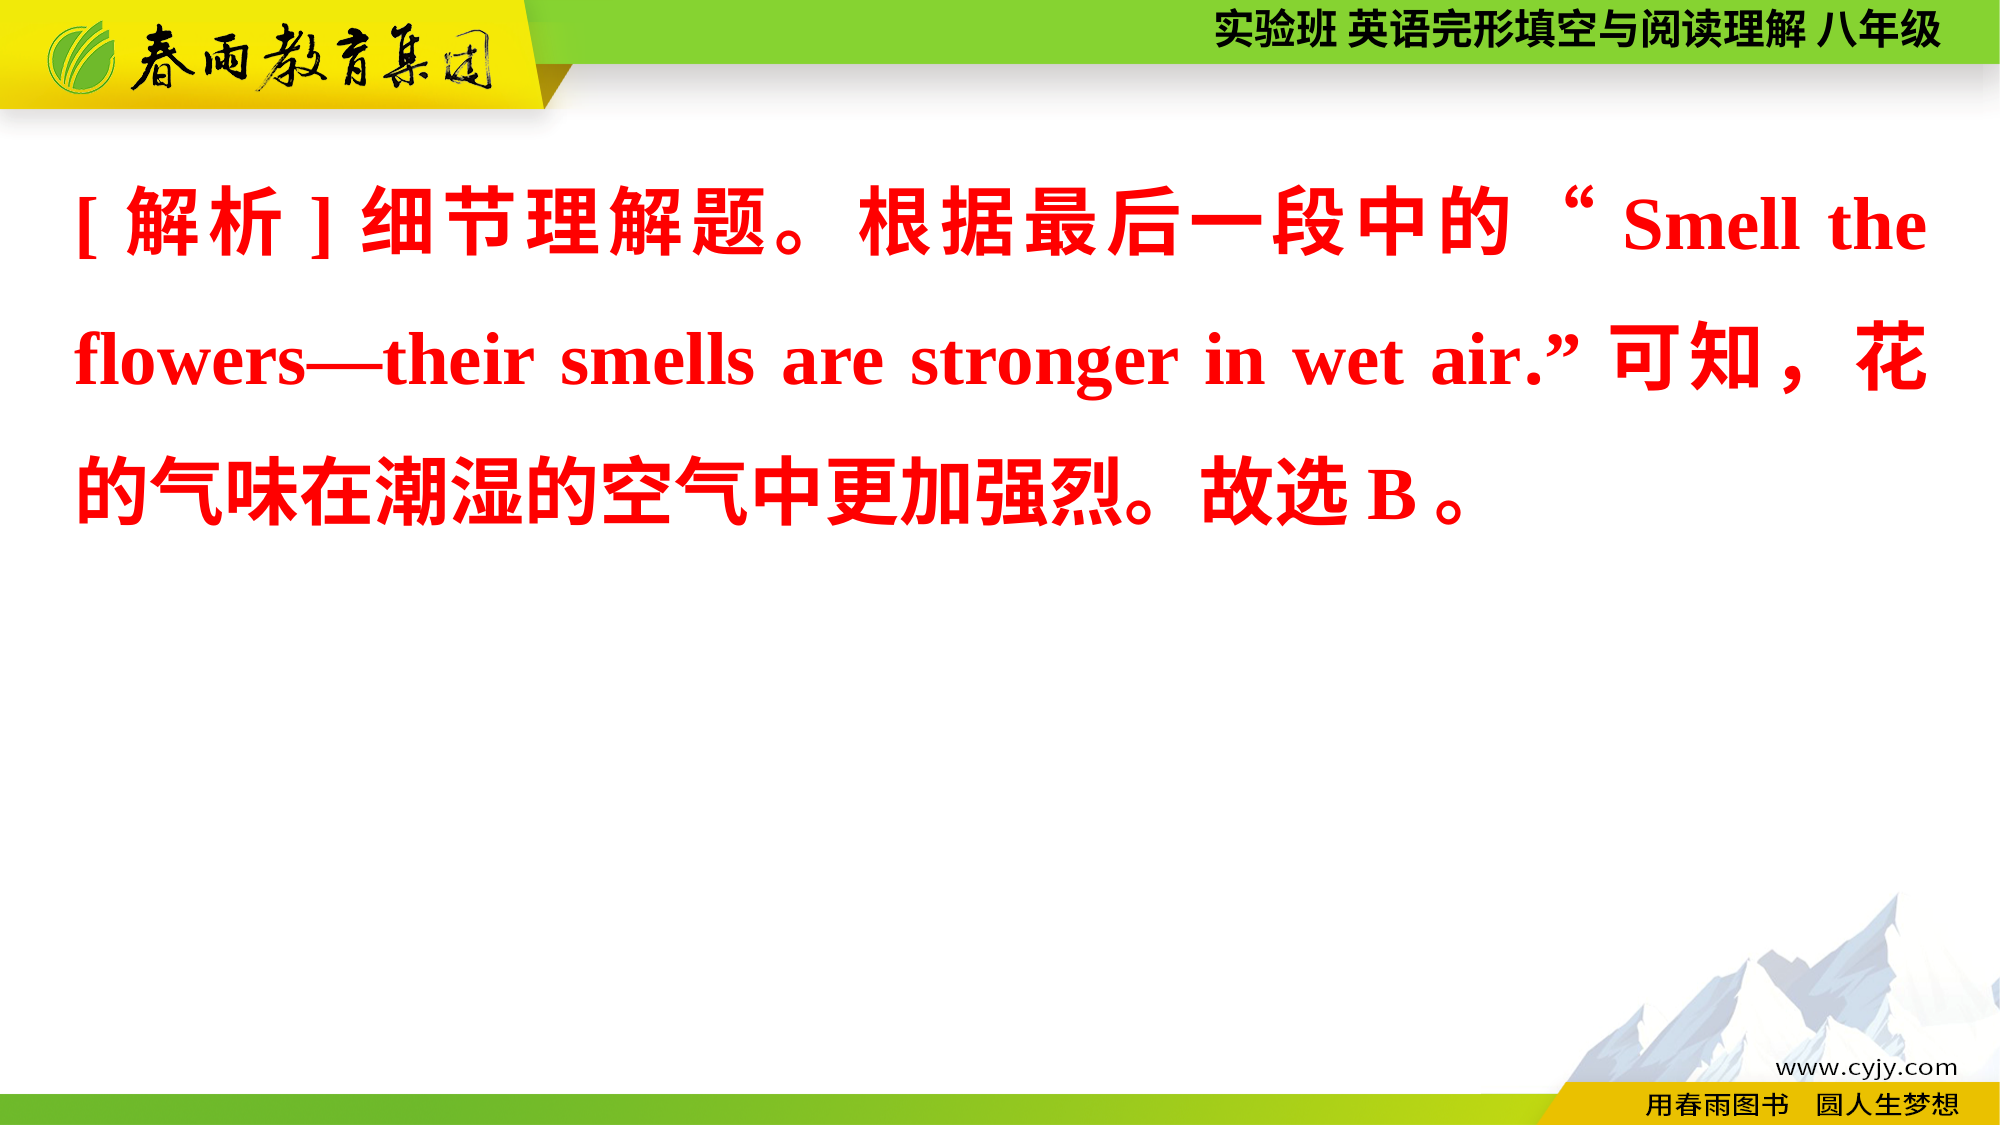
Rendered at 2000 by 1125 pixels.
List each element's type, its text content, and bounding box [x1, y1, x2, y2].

picture [0, 0, 2000, 1125]
list [解析]细节理解题。根据最后一段中的“Smell the flowers—their smells are stronger in wet air.”可知，花的气味在潮湿的空气中更加强烈。故选B。 [59, 122, 1944, 547]
